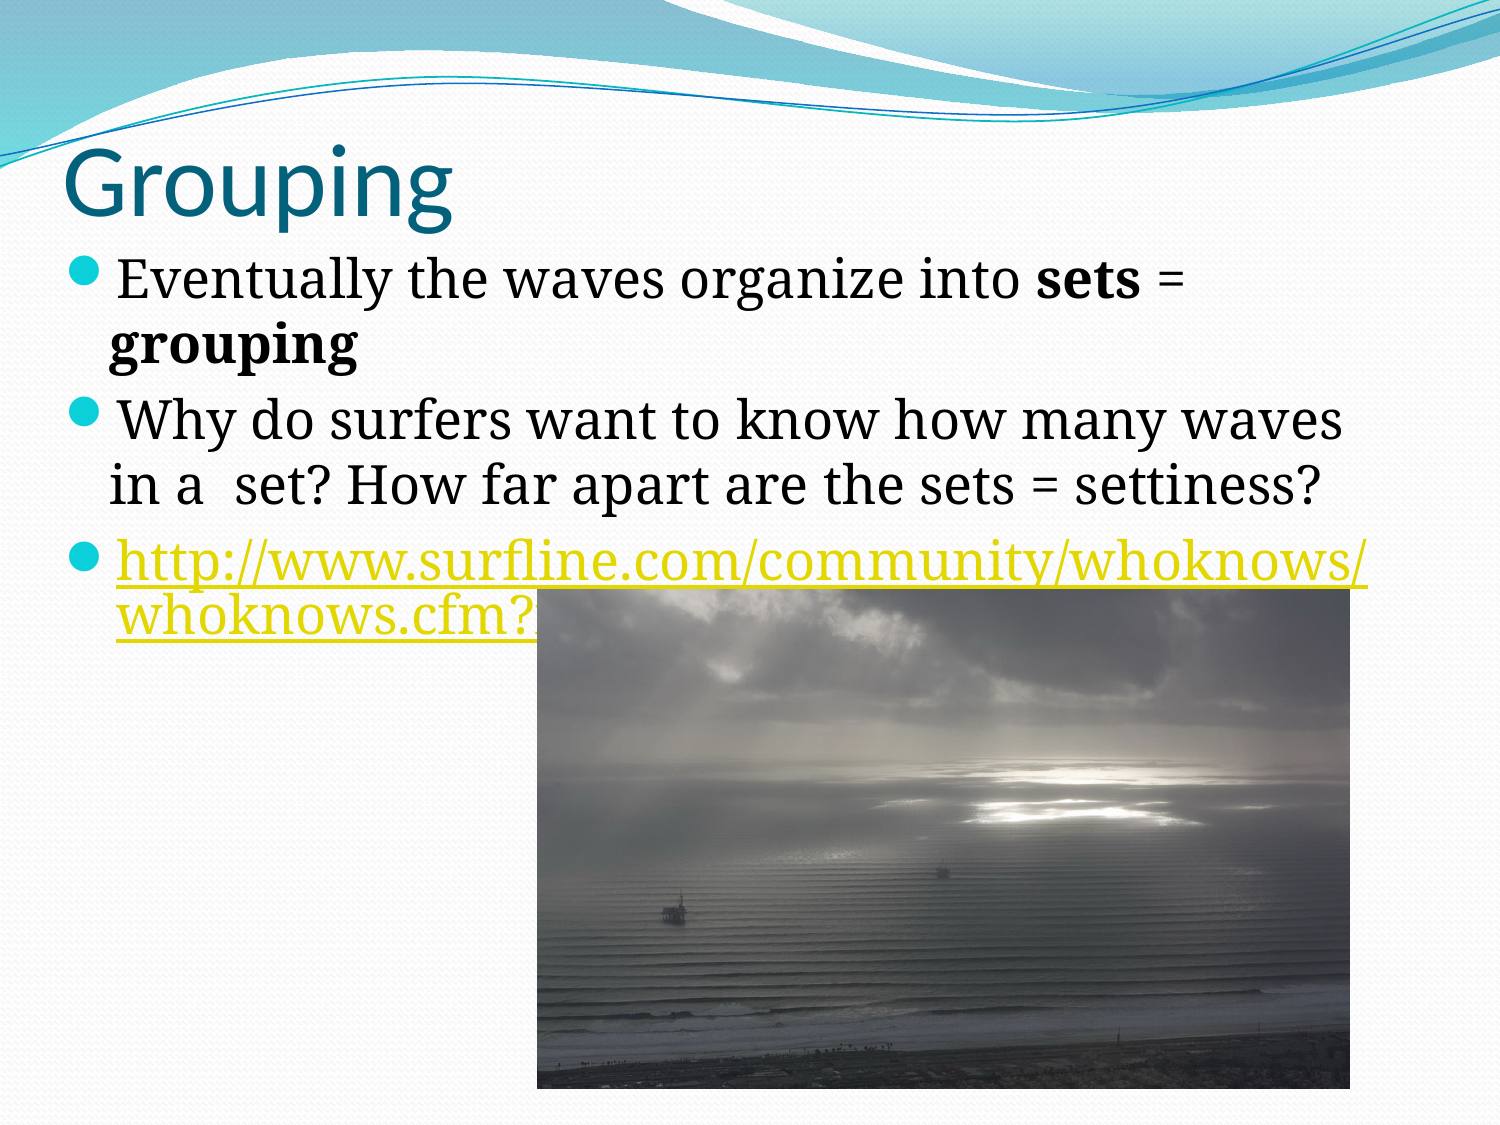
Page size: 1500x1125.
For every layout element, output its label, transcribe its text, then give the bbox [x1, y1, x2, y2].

picture [537, 589, 1351, 1090]
list Eventually the waves organize into sets = grouping Why do surfers want to know how many waves in a set? How far apart are the sets = settiness? http://www.surfline.com/community/whoknows/whoknows.cfm?id=1120 [50, 237, 1400, 958]
title Grouping [62, 50, 1413, 238]
